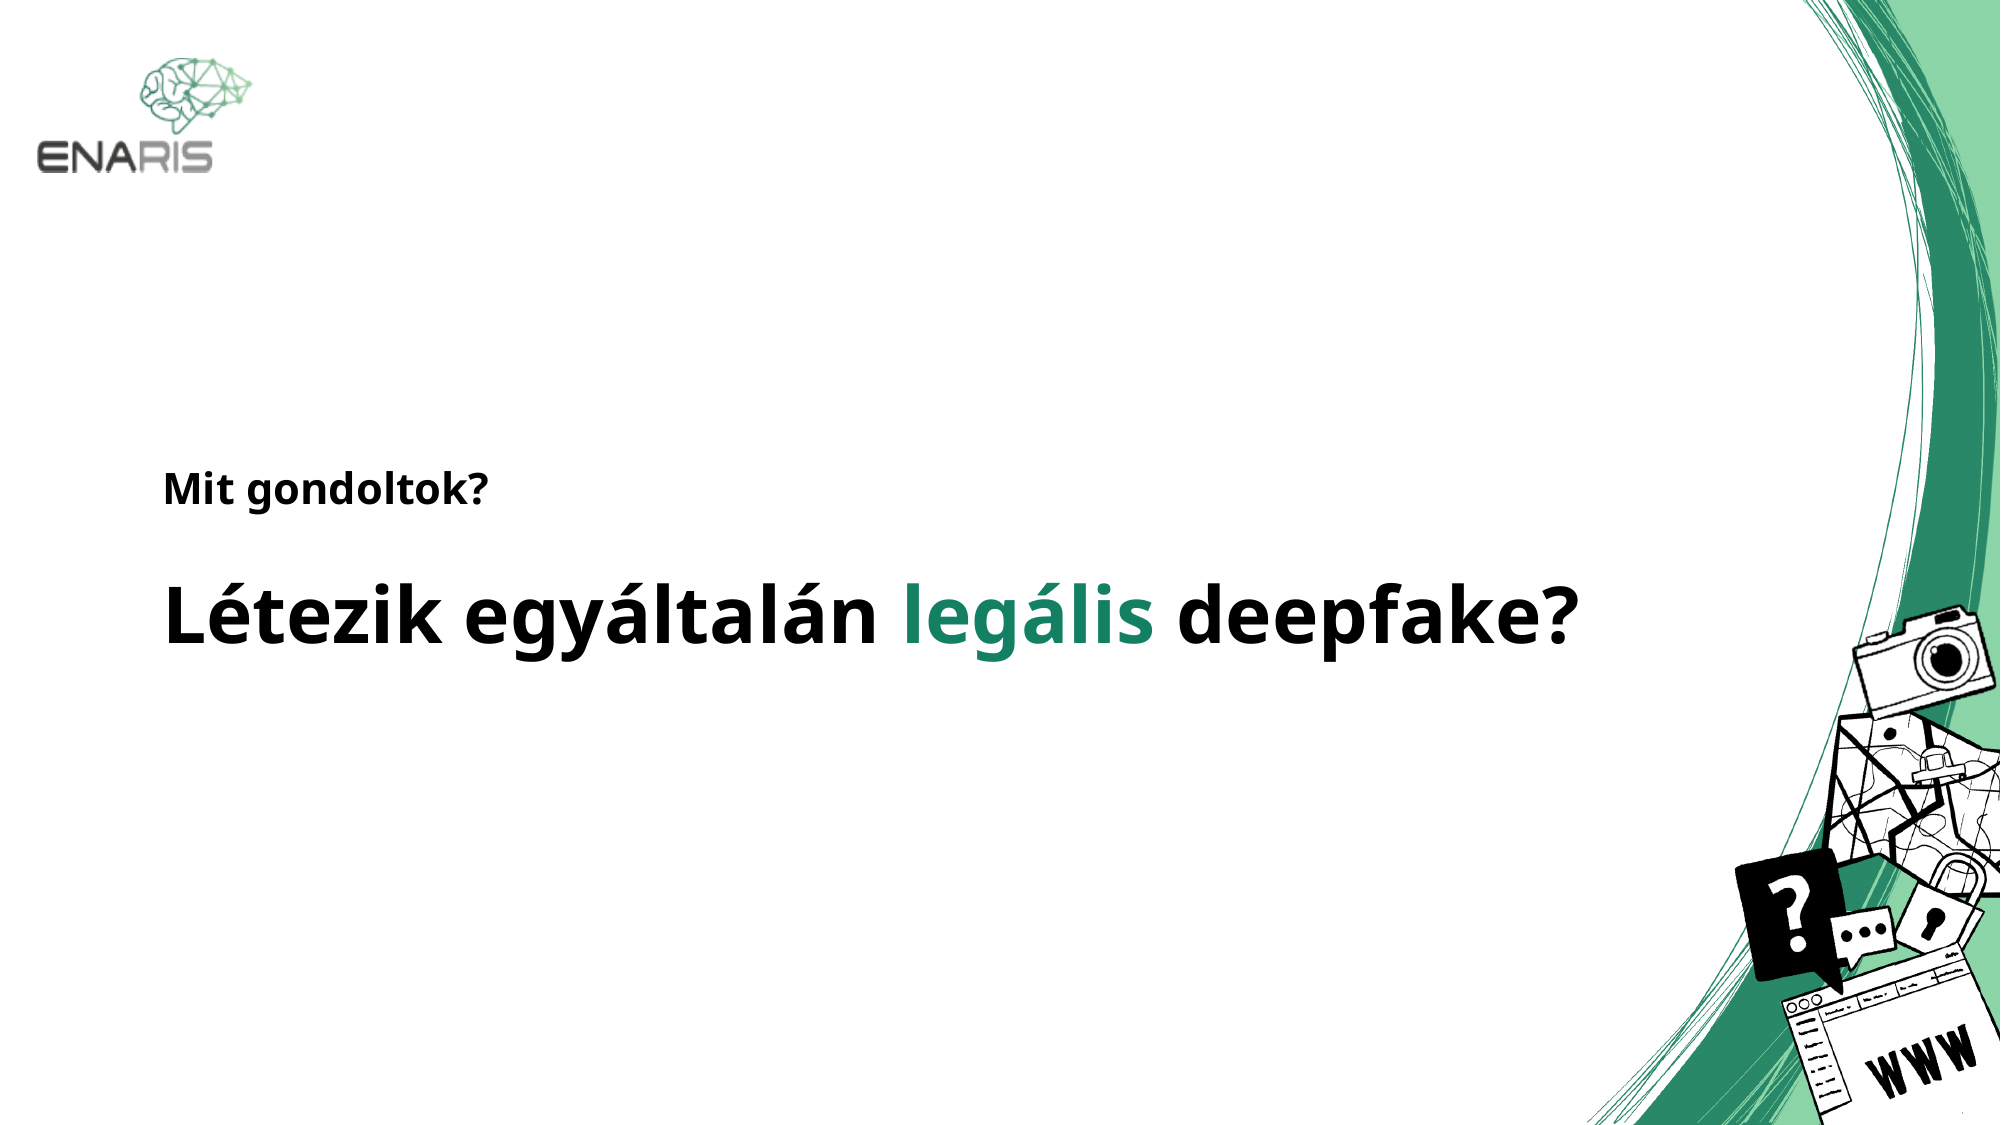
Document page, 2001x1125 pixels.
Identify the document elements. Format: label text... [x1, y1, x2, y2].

title Mit gondoltok? Létezik egyáltalán legális deepfake? [146, 453, 1756, 672]
picture [37, 58, 254, 173]
picture [408, 0, 2000, 1125]
